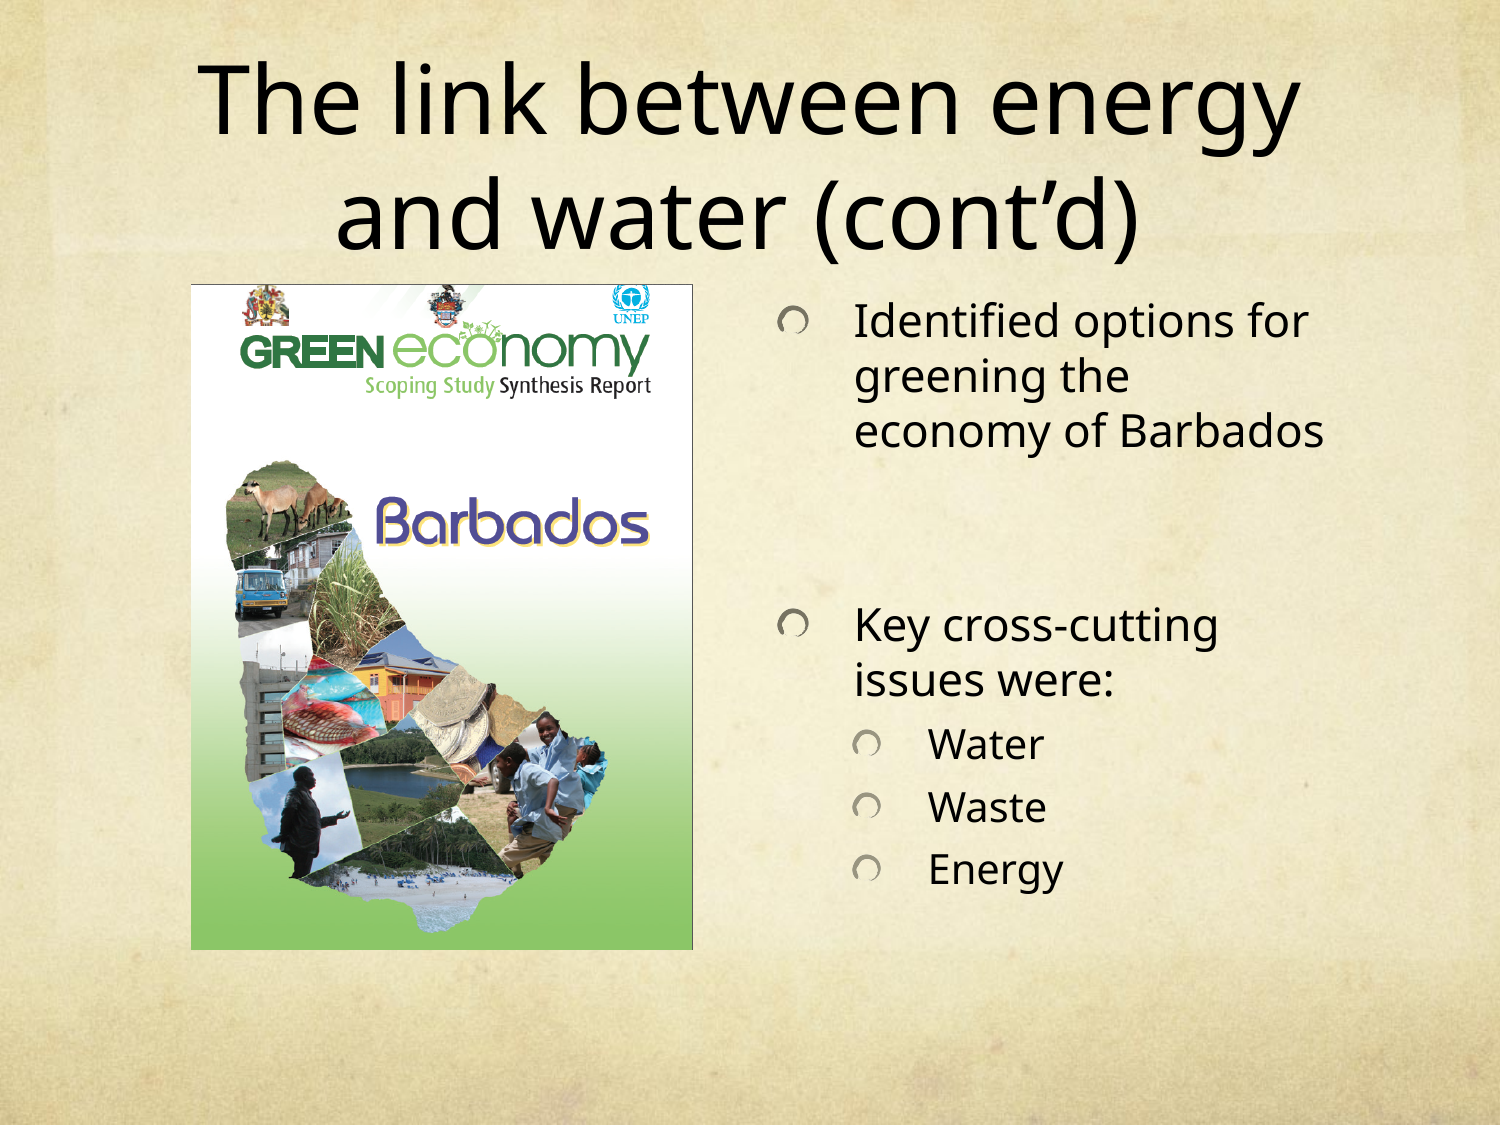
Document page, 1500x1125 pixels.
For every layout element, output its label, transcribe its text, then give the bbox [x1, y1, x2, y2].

list Identified options for greening the economy of Barbados Key cross-cutting issues were: Water Waste Energy [762, 284, 1348, 950]
title The link between energy and water (cont’d) [150, 82, 1350, 225]
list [149, 284, 736, 951]
picture [0, 0, 1500, 1125]
